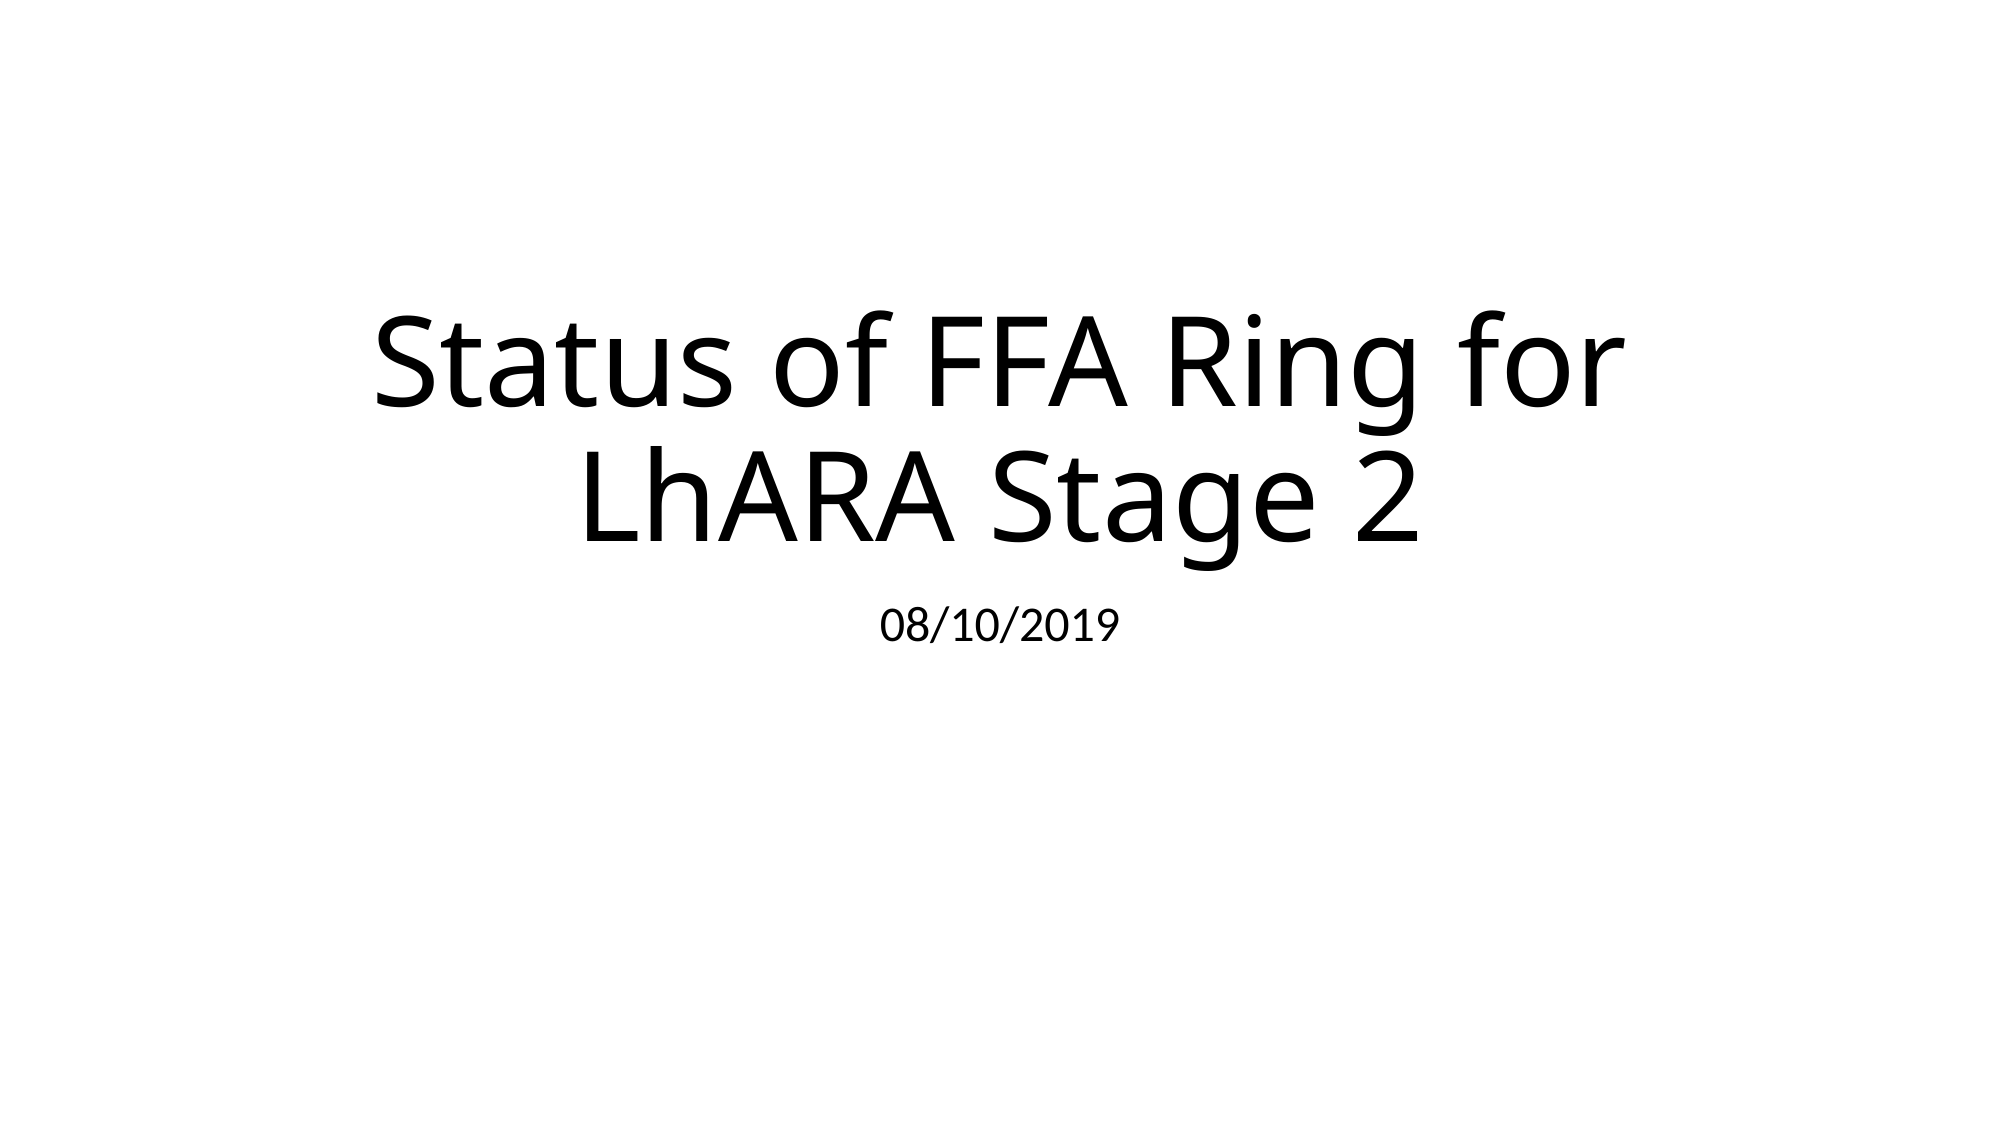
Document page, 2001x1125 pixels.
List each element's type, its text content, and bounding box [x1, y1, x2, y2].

title Status of FFA Ring for LhARA Stage 2 [249, 184, 1750, 576]
subtitle 08/10/2019 [249, 590, 1750, 863]
